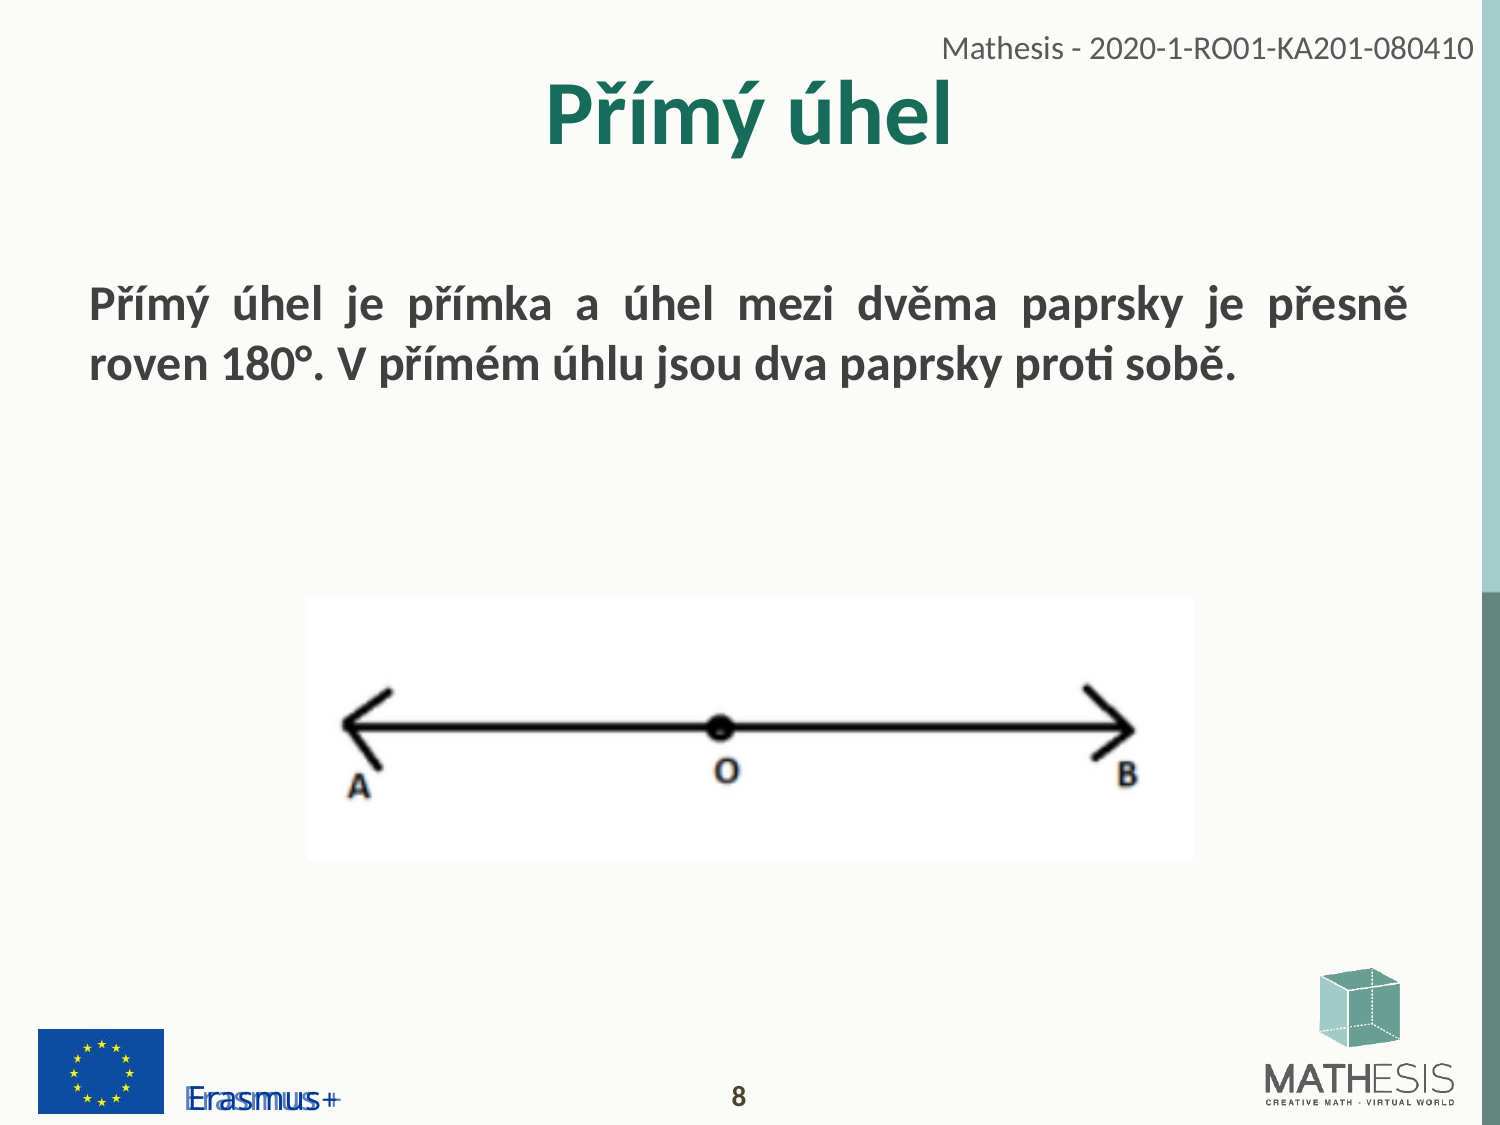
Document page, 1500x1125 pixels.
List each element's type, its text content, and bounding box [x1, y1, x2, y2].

list Přímý úhel je přímka a úhel mezi dvěma paprsky je přesně roven 180°. V přímém úhlu jsou dva paprsky proti sobě. [75, 262, 1425, 1005]
picture [38, 1029, 164, 1114]
picture [306, 598, 1194, 862]
title Přímý úhel [75, 45, 1425, 233]
